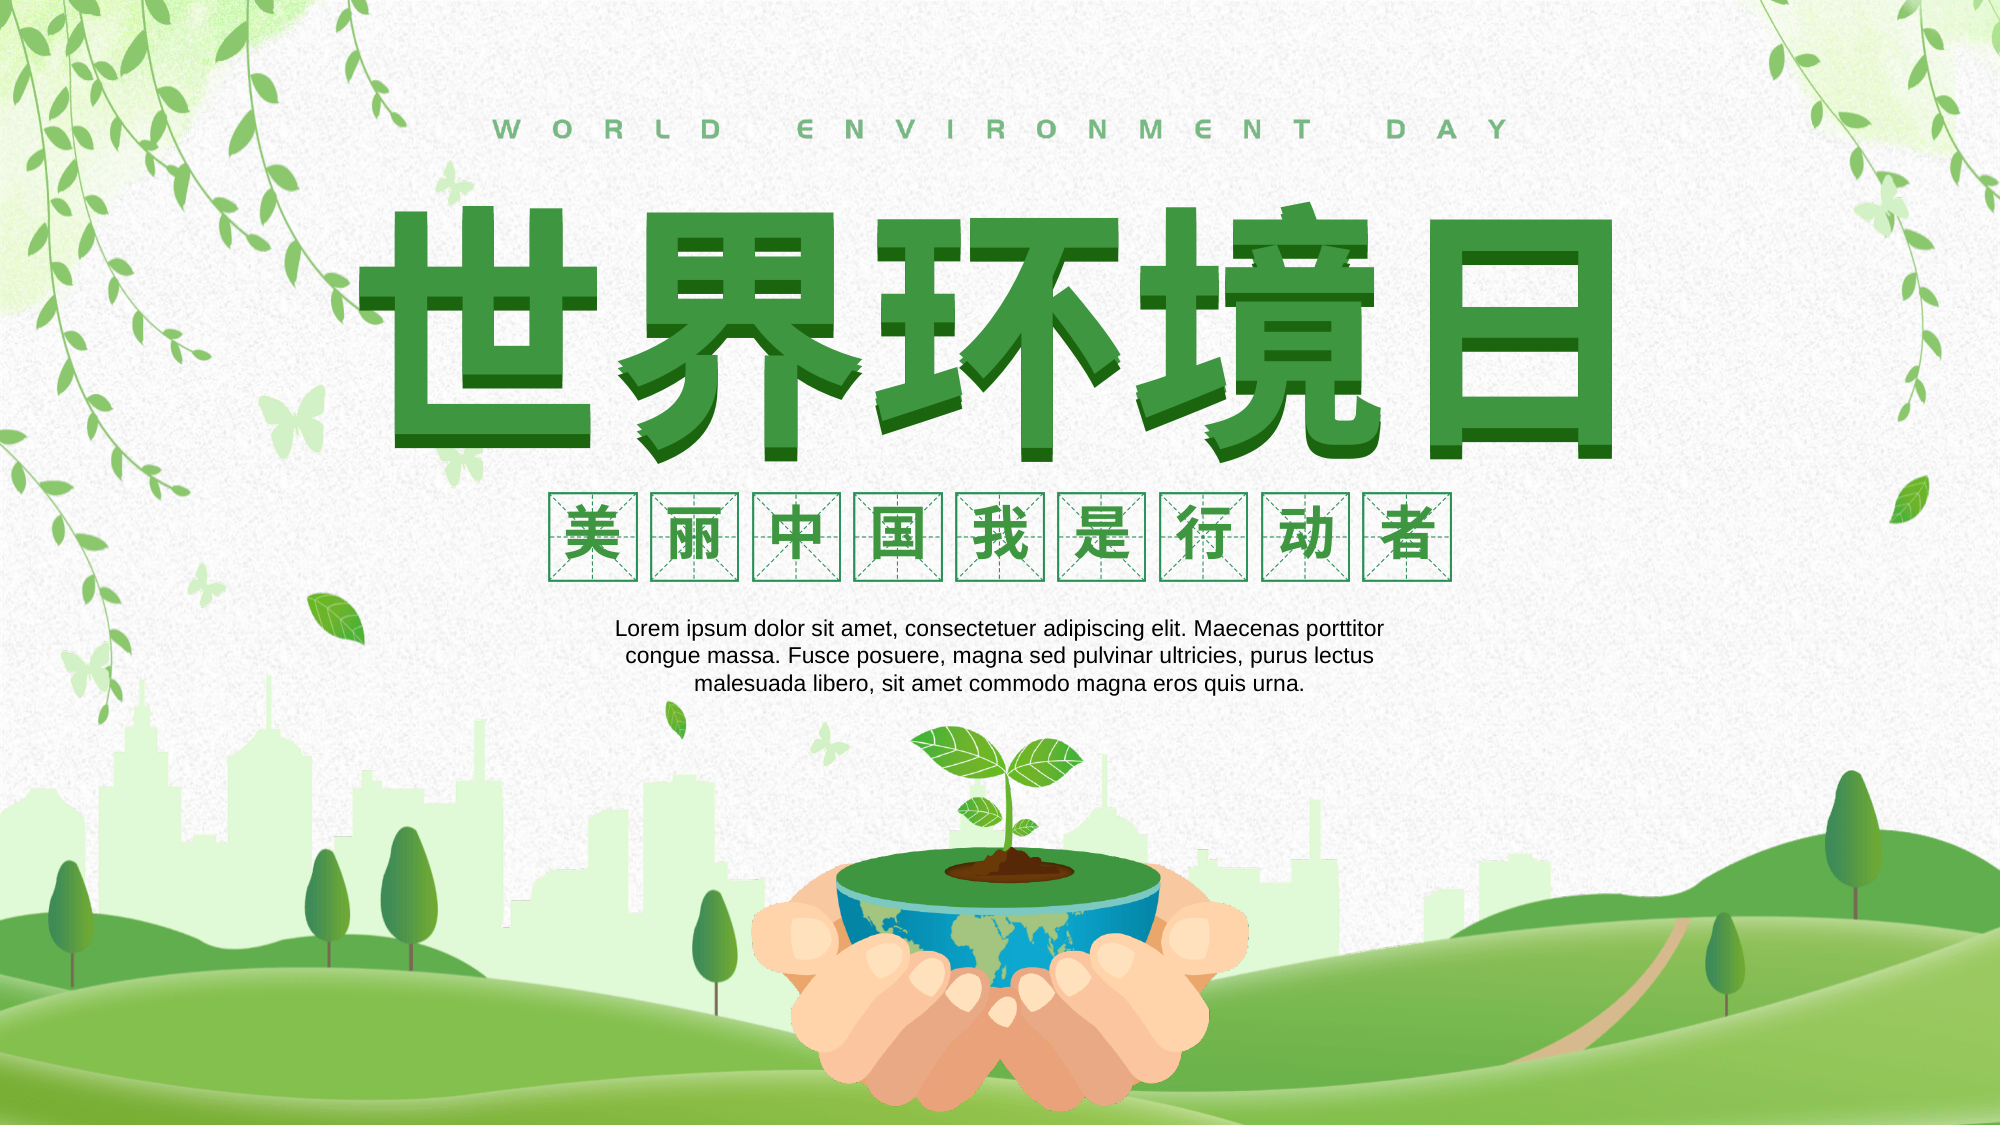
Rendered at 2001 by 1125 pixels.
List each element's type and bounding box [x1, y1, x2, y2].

picture [0, 0, 2000, 1125]
text_box [159, 157, 1841, 503]
text_box [548, 503, 1452, 582]
